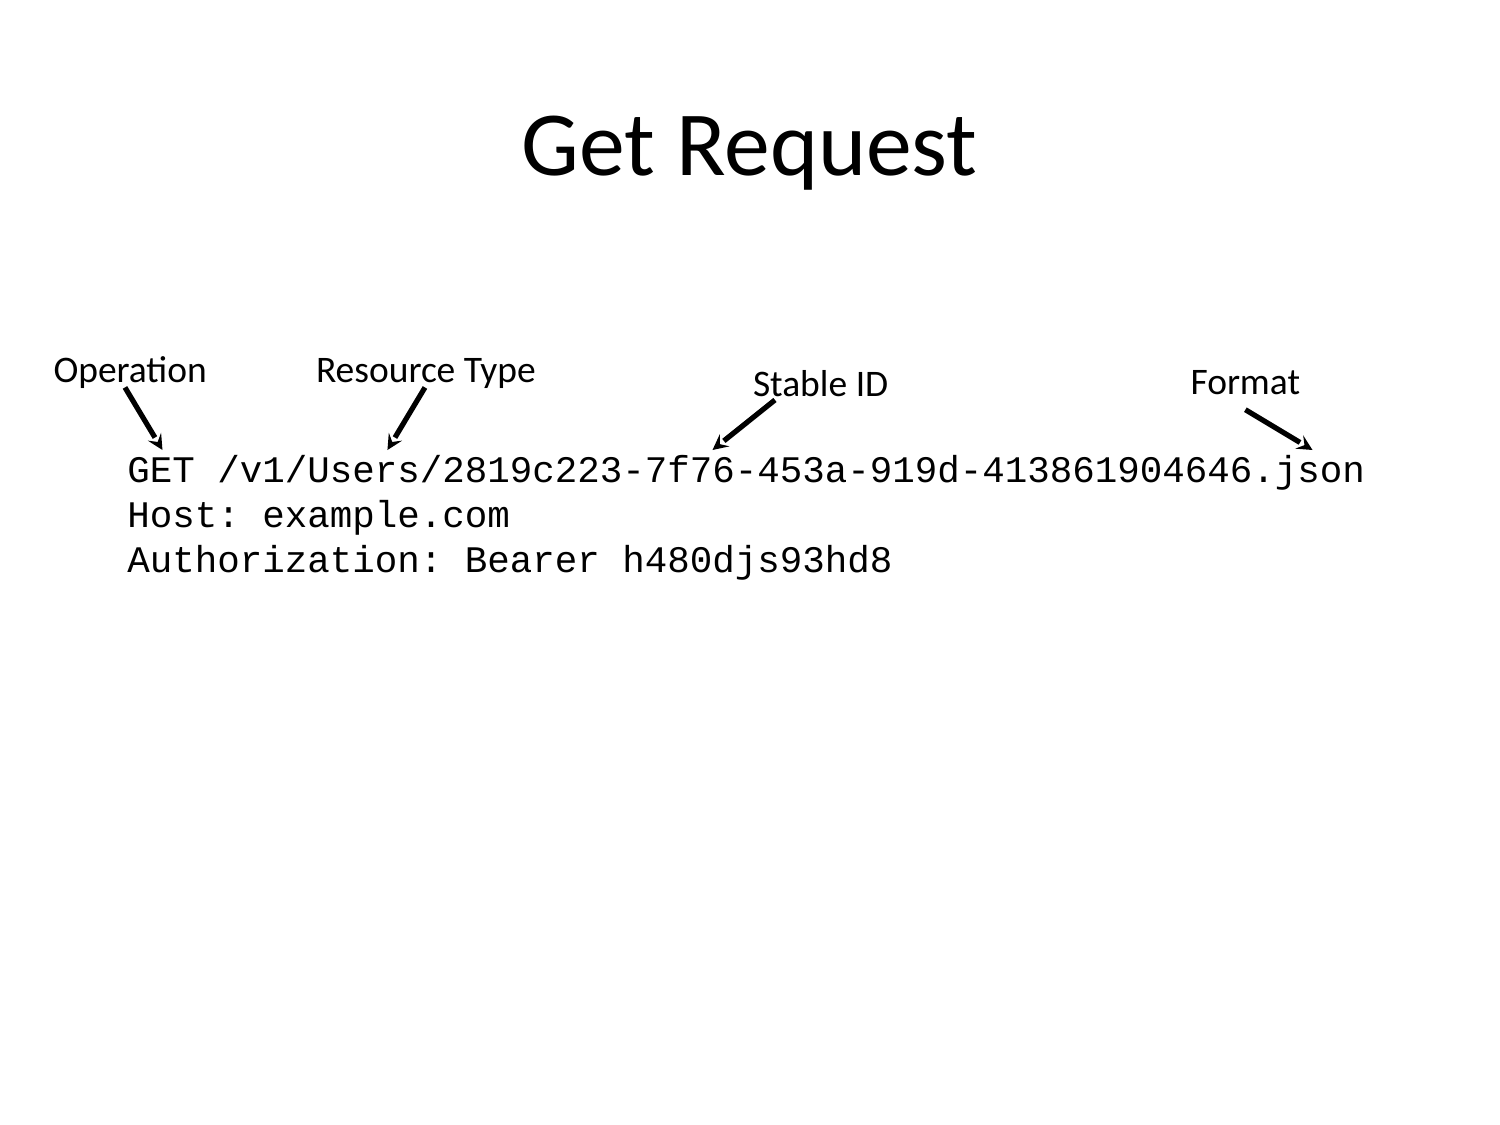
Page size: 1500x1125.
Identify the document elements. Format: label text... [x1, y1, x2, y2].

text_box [124, 387, 163, 451]
text_box GET /v1/Users/2819c223-7f76-453a-919d-413861904646.json Host: example.com Authorization: Bearer h480djs93hd8 [112, 437, 1413, 588]
text_box Resource Type [301, 337, 552, 398]
text_box Format [1175, 349, 1315, 410]
text_box Operation [38, 337, 222, 398]
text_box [712, 399, 776, 451]
title Get Request [75, 45, 1425, 233]
text_box Stable ID [738, 351, 904, 412]
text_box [1245, 410, 1313, 451]
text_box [387, 387, 426, 451]
